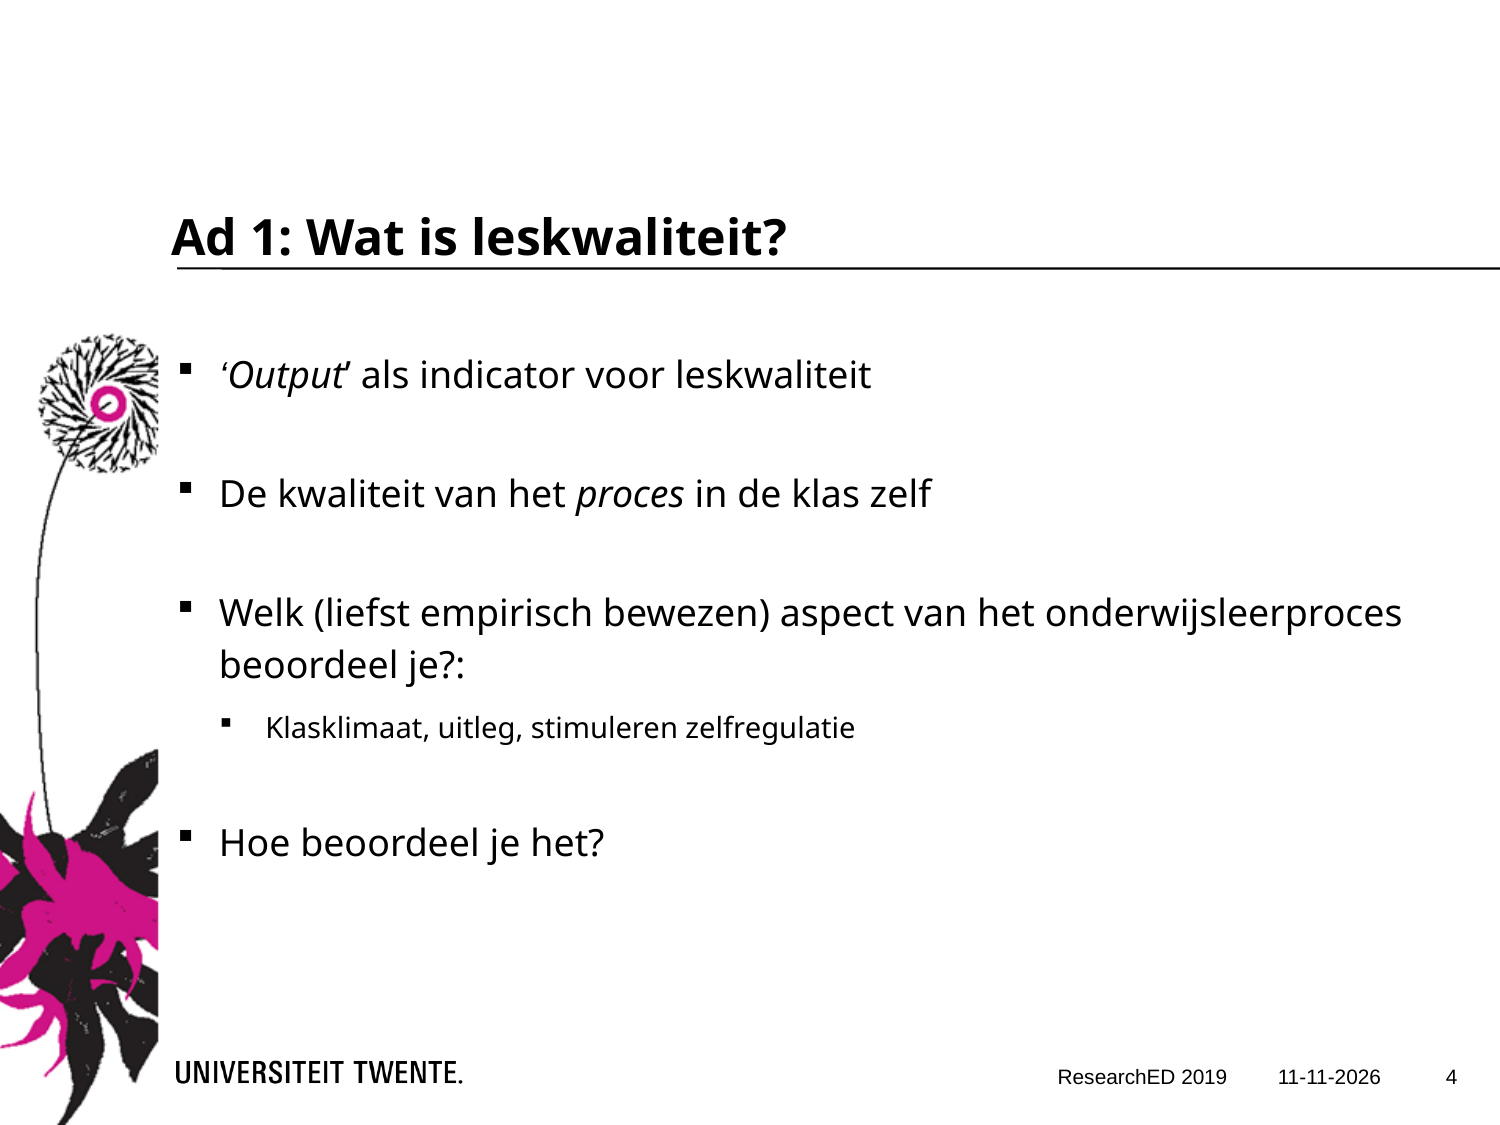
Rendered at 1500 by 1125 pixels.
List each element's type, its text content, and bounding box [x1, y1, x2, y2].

title Ad 1: Wat is leskwaliteit? [171, 78, 1452, 266]
list ‘Output’ als indicator voor leskwaliteit De kwaliteit van het proces in de klas zelf Welk (liefst empirisch bewezen) aspect van het onderwijsleerproces beoordeel je?: Klasklimaat, uitleg, stimuleren zelfregulatie Hoe beoordeel je het? [177, 336, 1458, 921]
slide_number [1243, 1049, 1395, 1125]
footer ResearchED 2019 [580, 1049, 1243, 1125]
slide_number 4 [1395, 1049, 1458, 1125]
picture [0, 0, 482, 1125]
